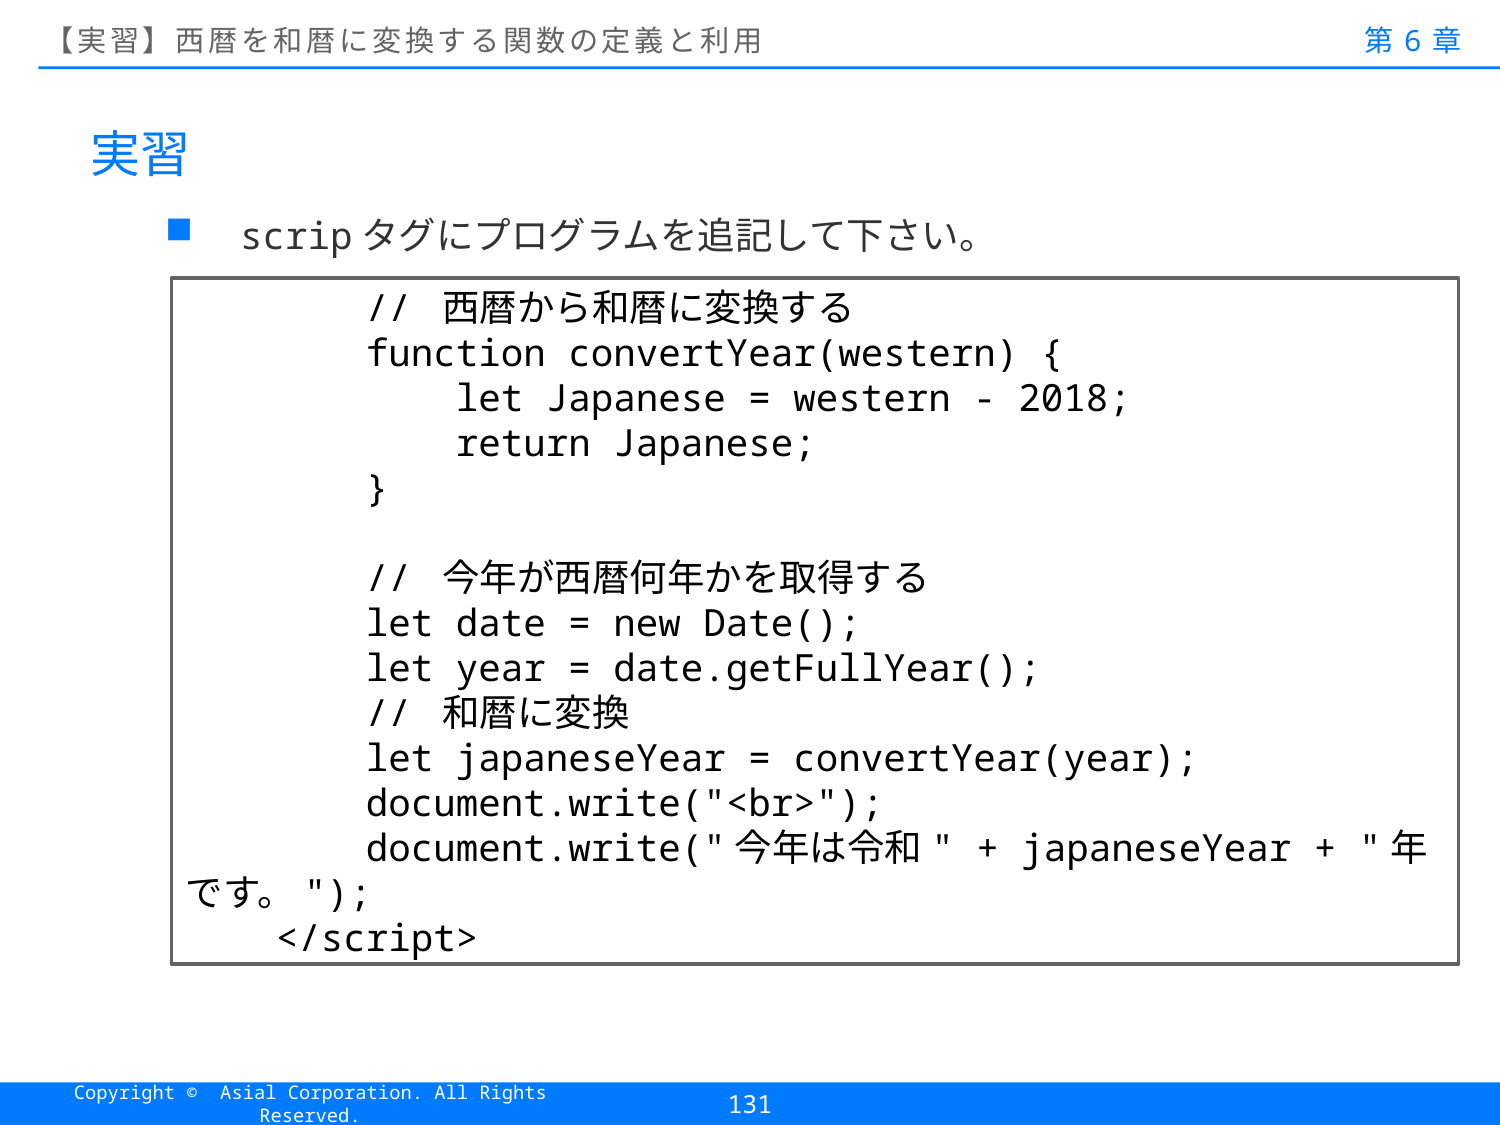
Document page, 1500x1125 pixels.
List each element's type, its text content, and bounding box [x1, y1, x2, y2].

list 実習 scripタグにプログラムを追記して下さい。 [75, 84, 1425, 646]
text_box // 西暦から和暦に変換する function convertYear(western) { let Japanese = western - 2018; return Japanese; } // 今年が西暦何年かを取得する let date = new Date(); let year = date.getFullYear(); // 和暦に変換 let japaneseYear = convertYear(year); document.write("<br>"); document.write("今年は令和" + japaneseYear + "年です。"); </script> [169, 276, 1461, 966]
slide_number 131 [581, 1075, 919, 1125]
title 【実習】西暦を和暦に変換する関数の定義と利用 [29, 7, 702, 72]
list 第6章 [702, 7, 1477, 72]
